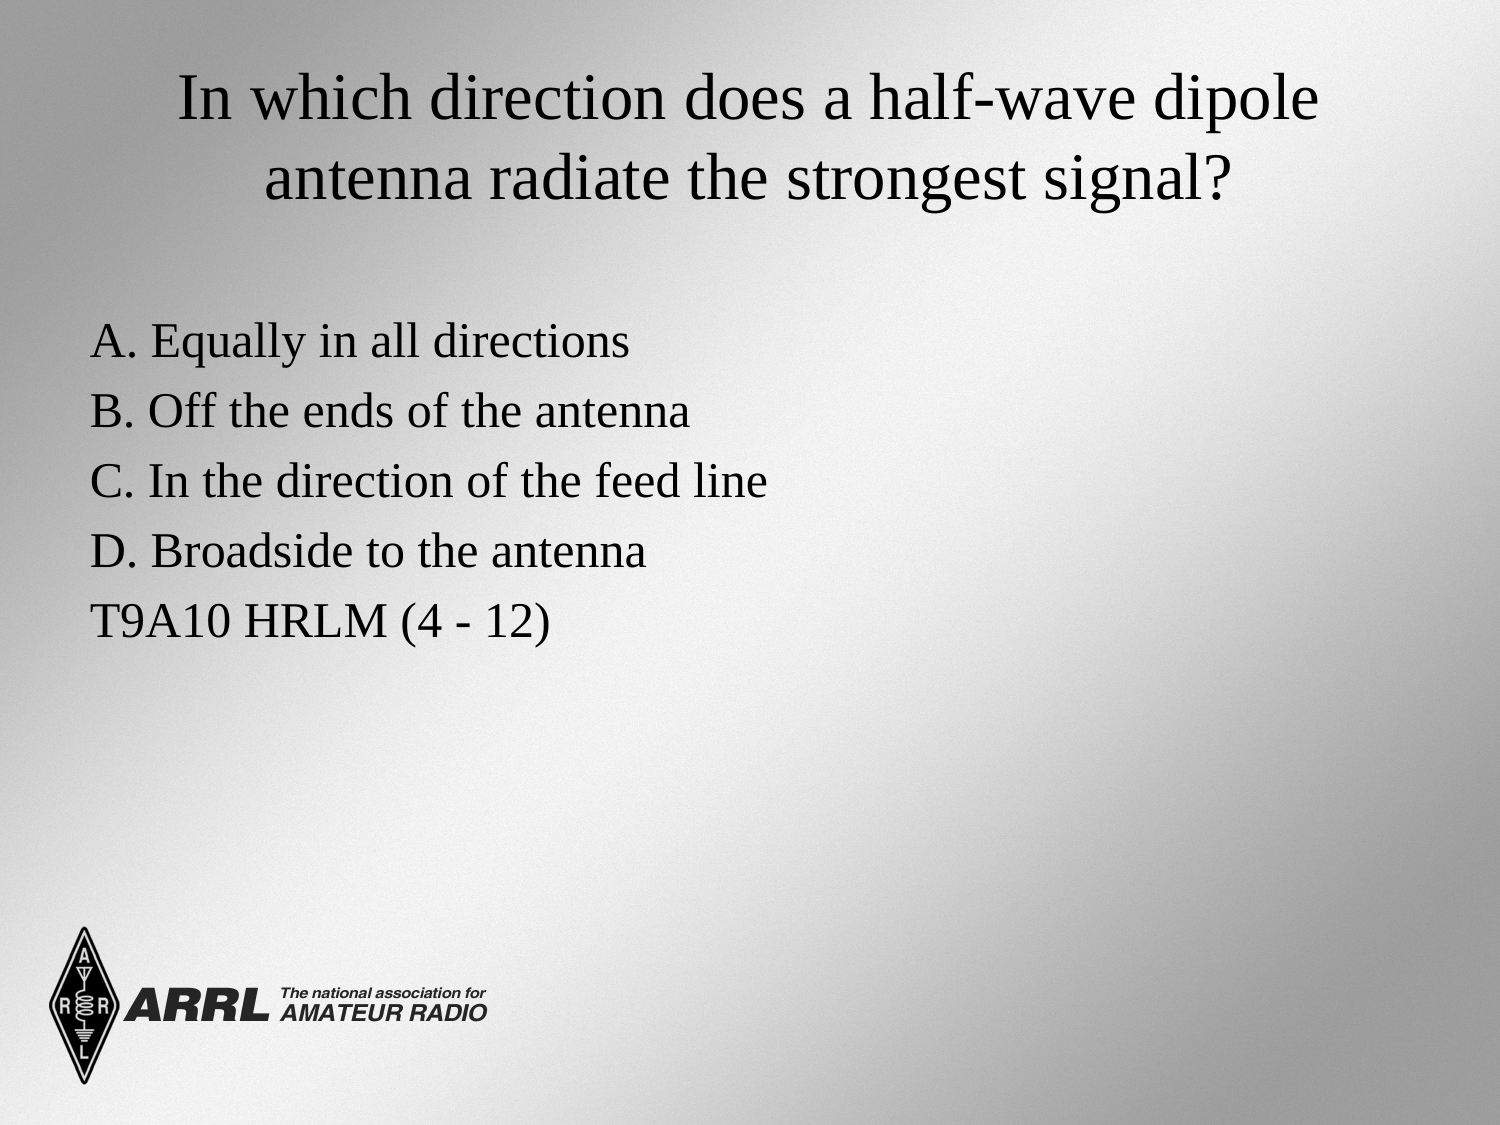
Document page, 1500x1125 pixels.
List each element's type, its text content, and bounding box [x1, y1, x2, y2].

list A. Equally in all directions B. Off the ends of the antenna C. In the direction of the feed line D. Broadside to the antenna T9A10 HRLM (4 - 12) [75, 299, 1425, 1005]
title In which direction does a half-wave dipole antenna radiate the strongest signal? [75, 45, 1425, 233]
picture [0, 0, 1500, 1125]
